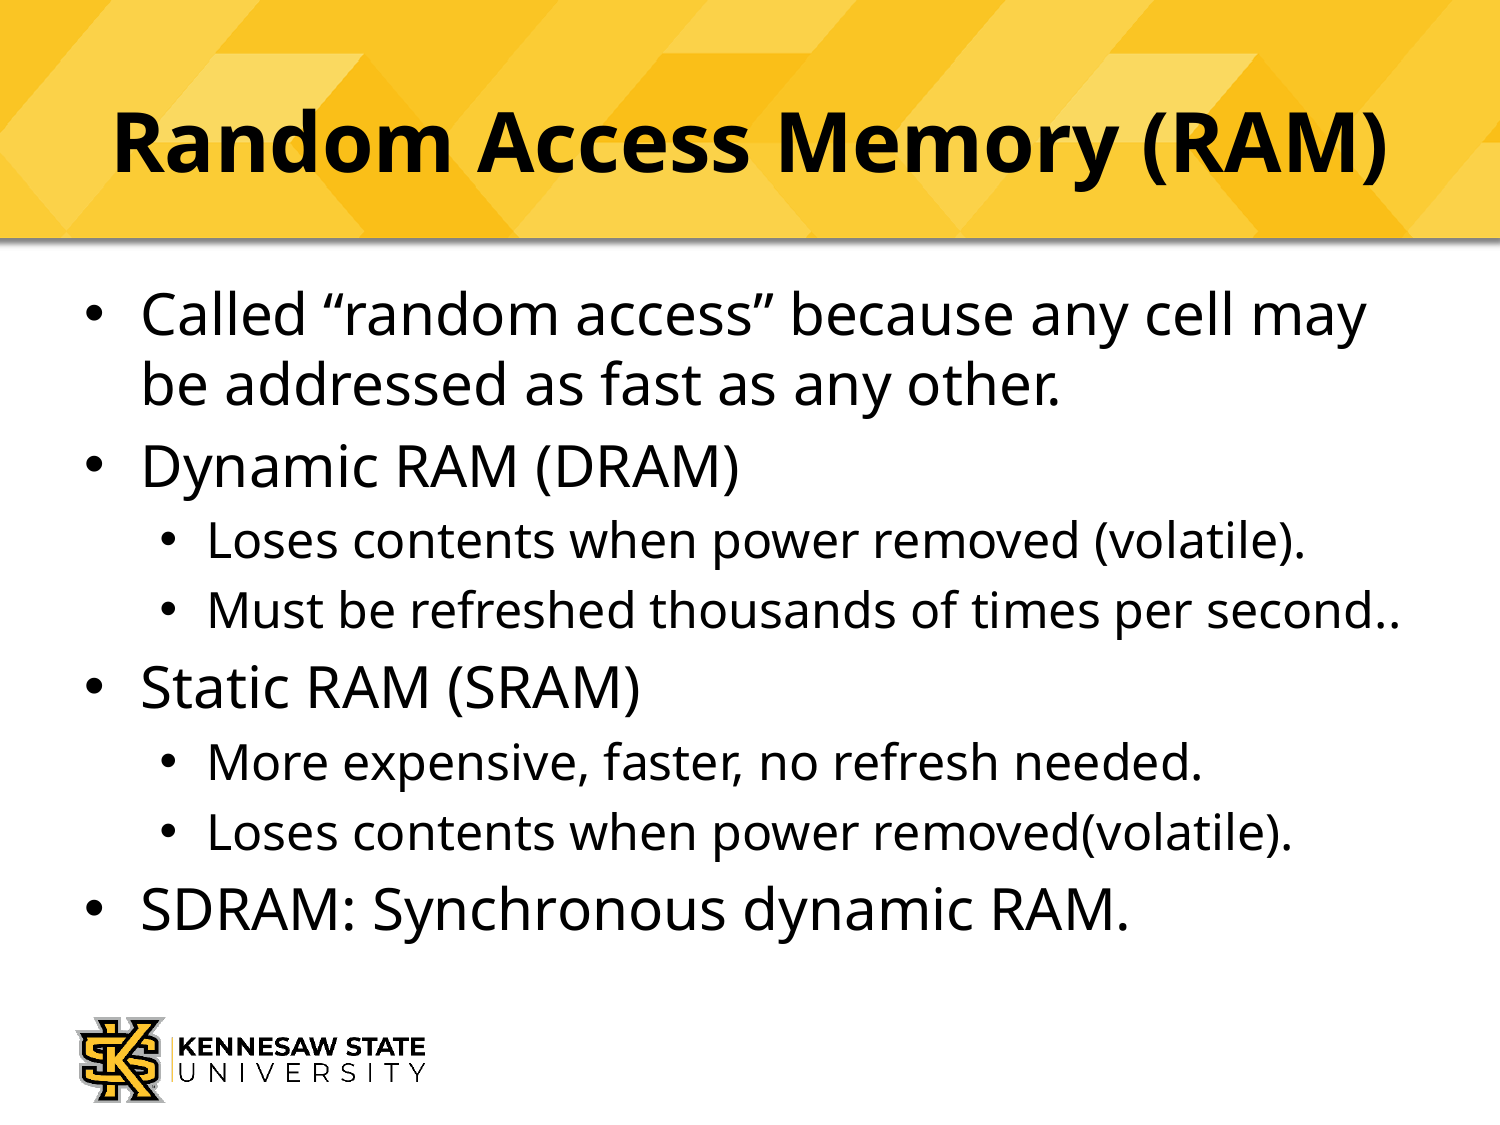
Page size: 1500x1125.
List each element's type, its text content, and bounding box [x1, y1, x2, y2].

title Random Access Memory (RAM) [75, 45, 1425, 233]
list Called “random access” because any cell may be addressed as fast as any other. Dynamic RAM (DRAM) Loses contents when power removed (volatile). Must be refreshed thousands of times per second.. Static RAM (SRAM) More expensive, faster, no refresh needed. Loses contents when power removed(volatile). SDRAM: Synchronous dynamic RAM. [69, 269, 1447, 1017]
picture [0, 0, 1500, 251]
picture [75, 1017, 425, 1103]
